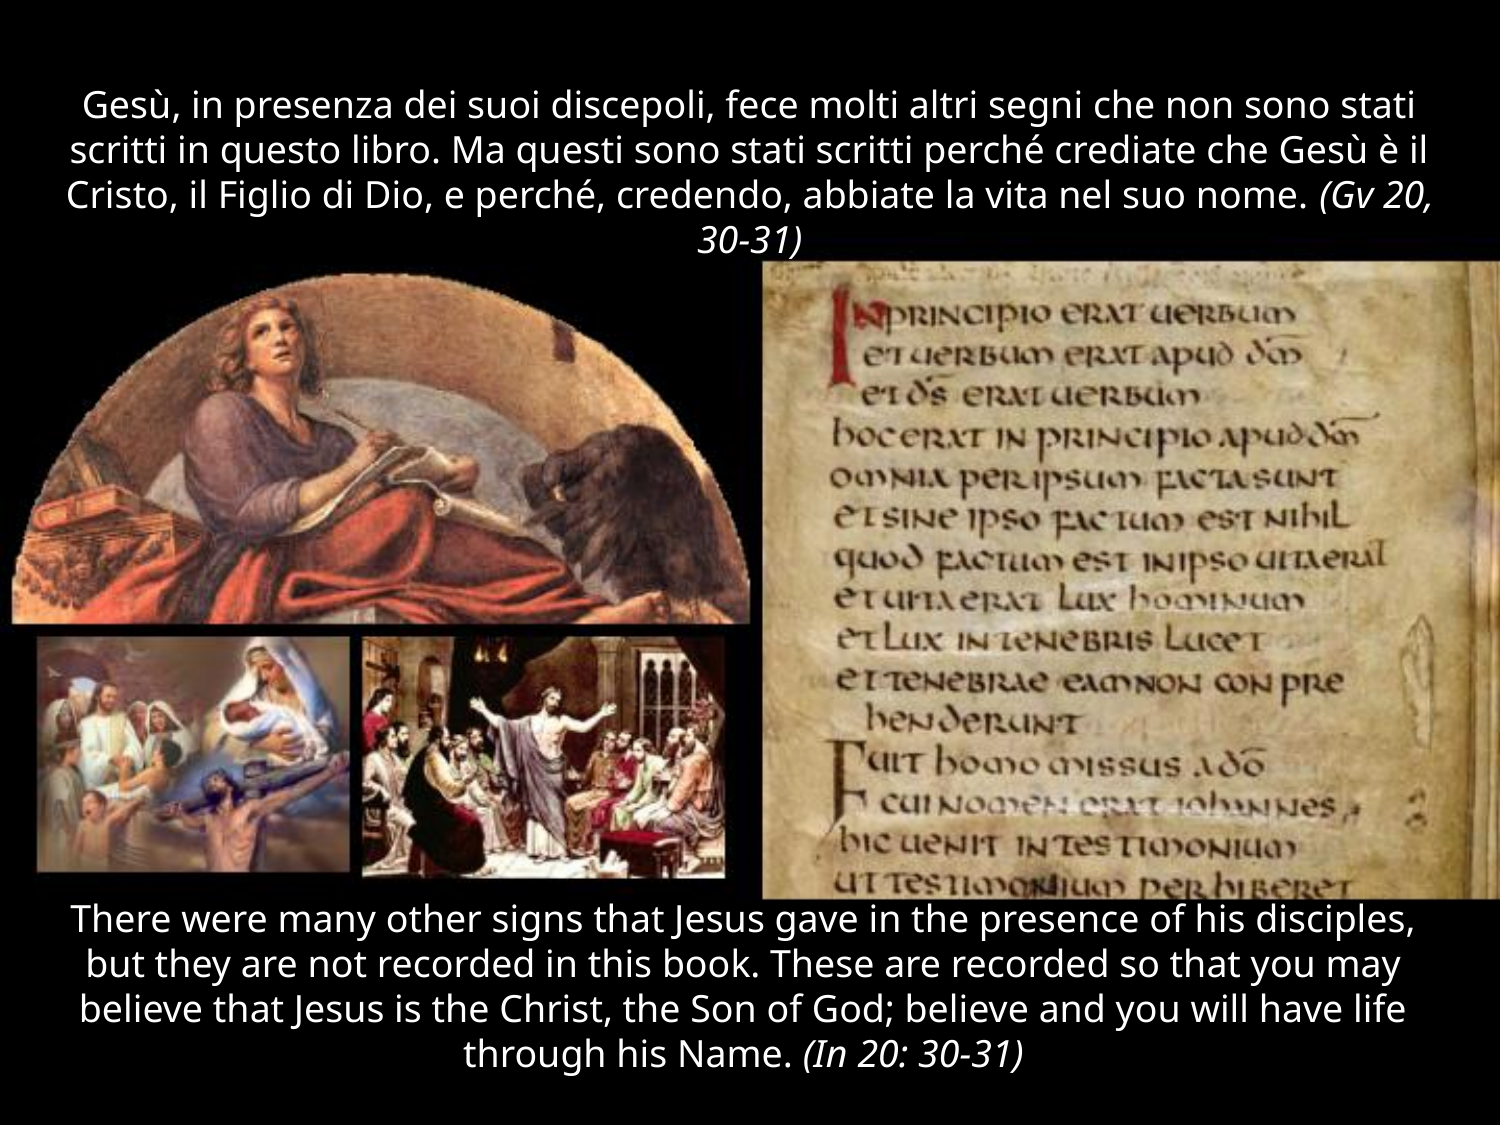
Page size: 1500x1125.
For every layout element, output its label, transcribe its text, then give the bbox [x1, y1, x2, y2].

picture [0, 0, 1500, 1125]
title Gesù, in presenza dei suoi discepoli, fece molti altri segni che non sono stati scritti in questo libro. Ma questi sono stati scritti perché crediate che Gesù è il Cristo, il Figlio di Dio, e perché, credendo, abbiate la vita nel suo nome. (Gv 20, 30-31) [24, 99, 1475, 288]
text_box There were many other signs that Jesus gave in the presence of his disciples, but they are not recorded in this book. These are recorded so that you may believe that Jesus is the Christ, the Son of God; believe and you will have life through his Name. (In 20: 30-31) [24, 887, 1463, 1083]
